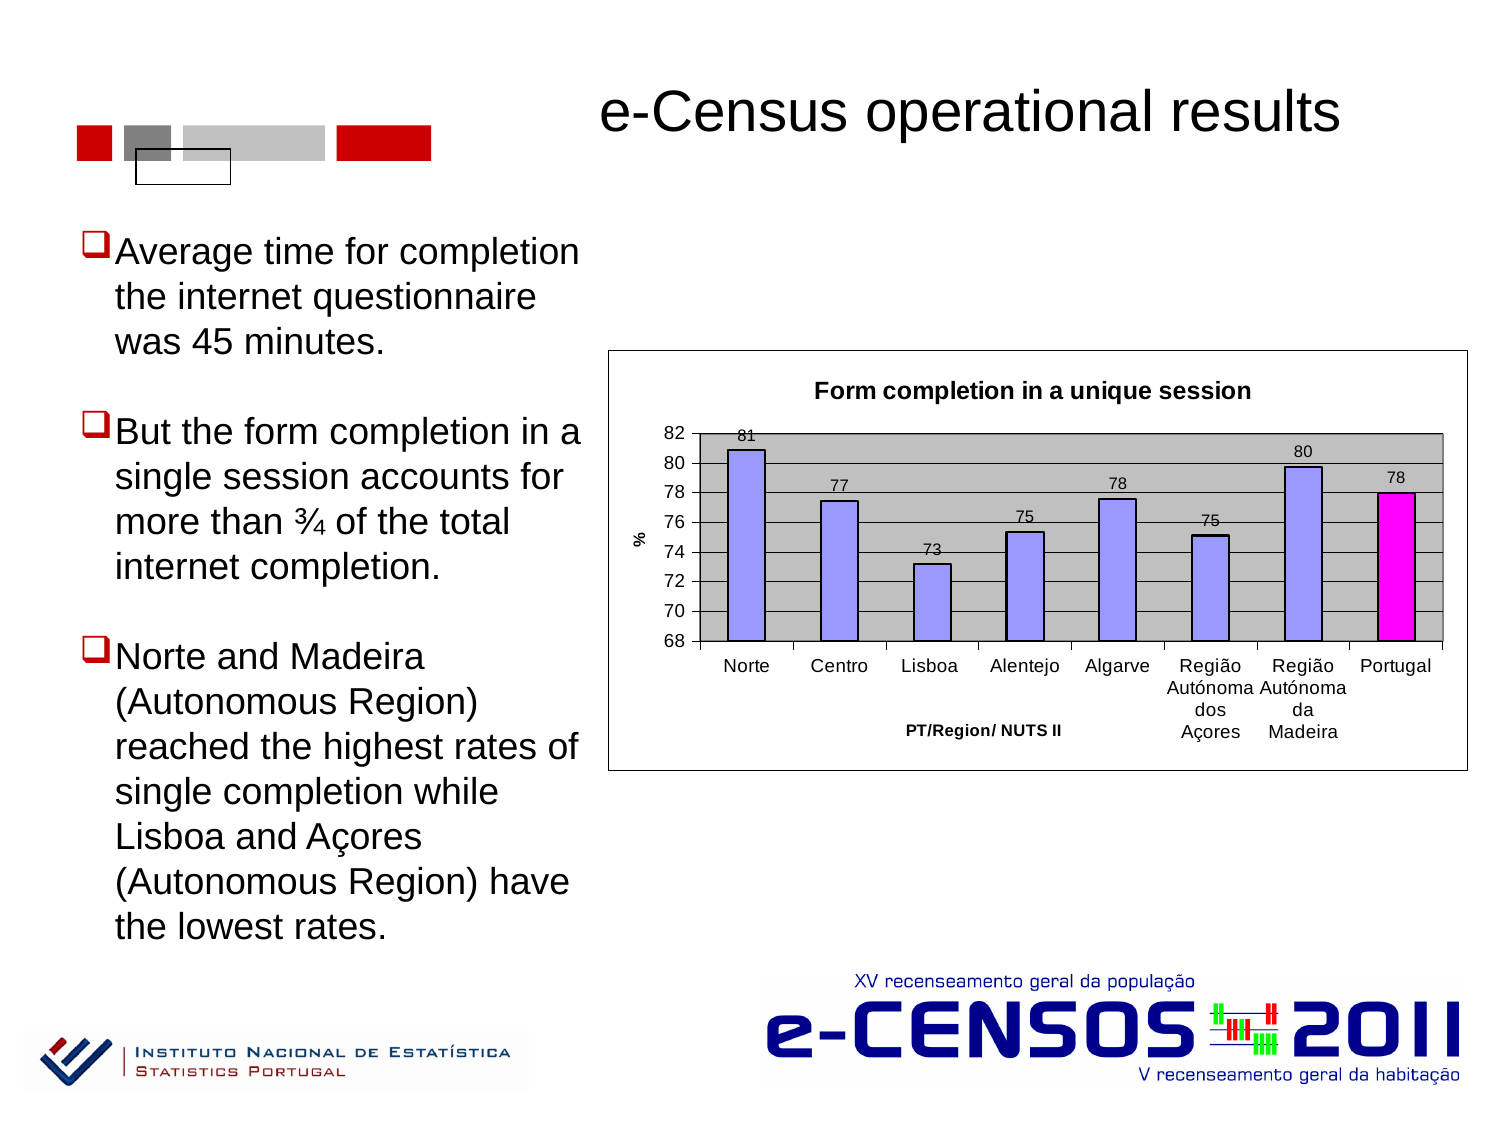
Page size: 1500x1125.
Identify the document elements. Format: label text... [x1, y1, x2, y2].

text_box e-Census operational results [584, 66, 1459, 149]
text_box Average time for completion the internet questionnaire was 45 minutes. But the form completion in a single session accounts for more than ¾ of the total internet completion. Norte and Madeira (Autonomous Region) reached the highest rates of single completion while Lisboa and Açores (Autonomous Region) have the lowest rates. [64, 219, 621, 1000]
chart [608, 349, 1468, 771]
picture [761, 973, 1460, 1085]
picture [23, 1031, 529, 1090]
